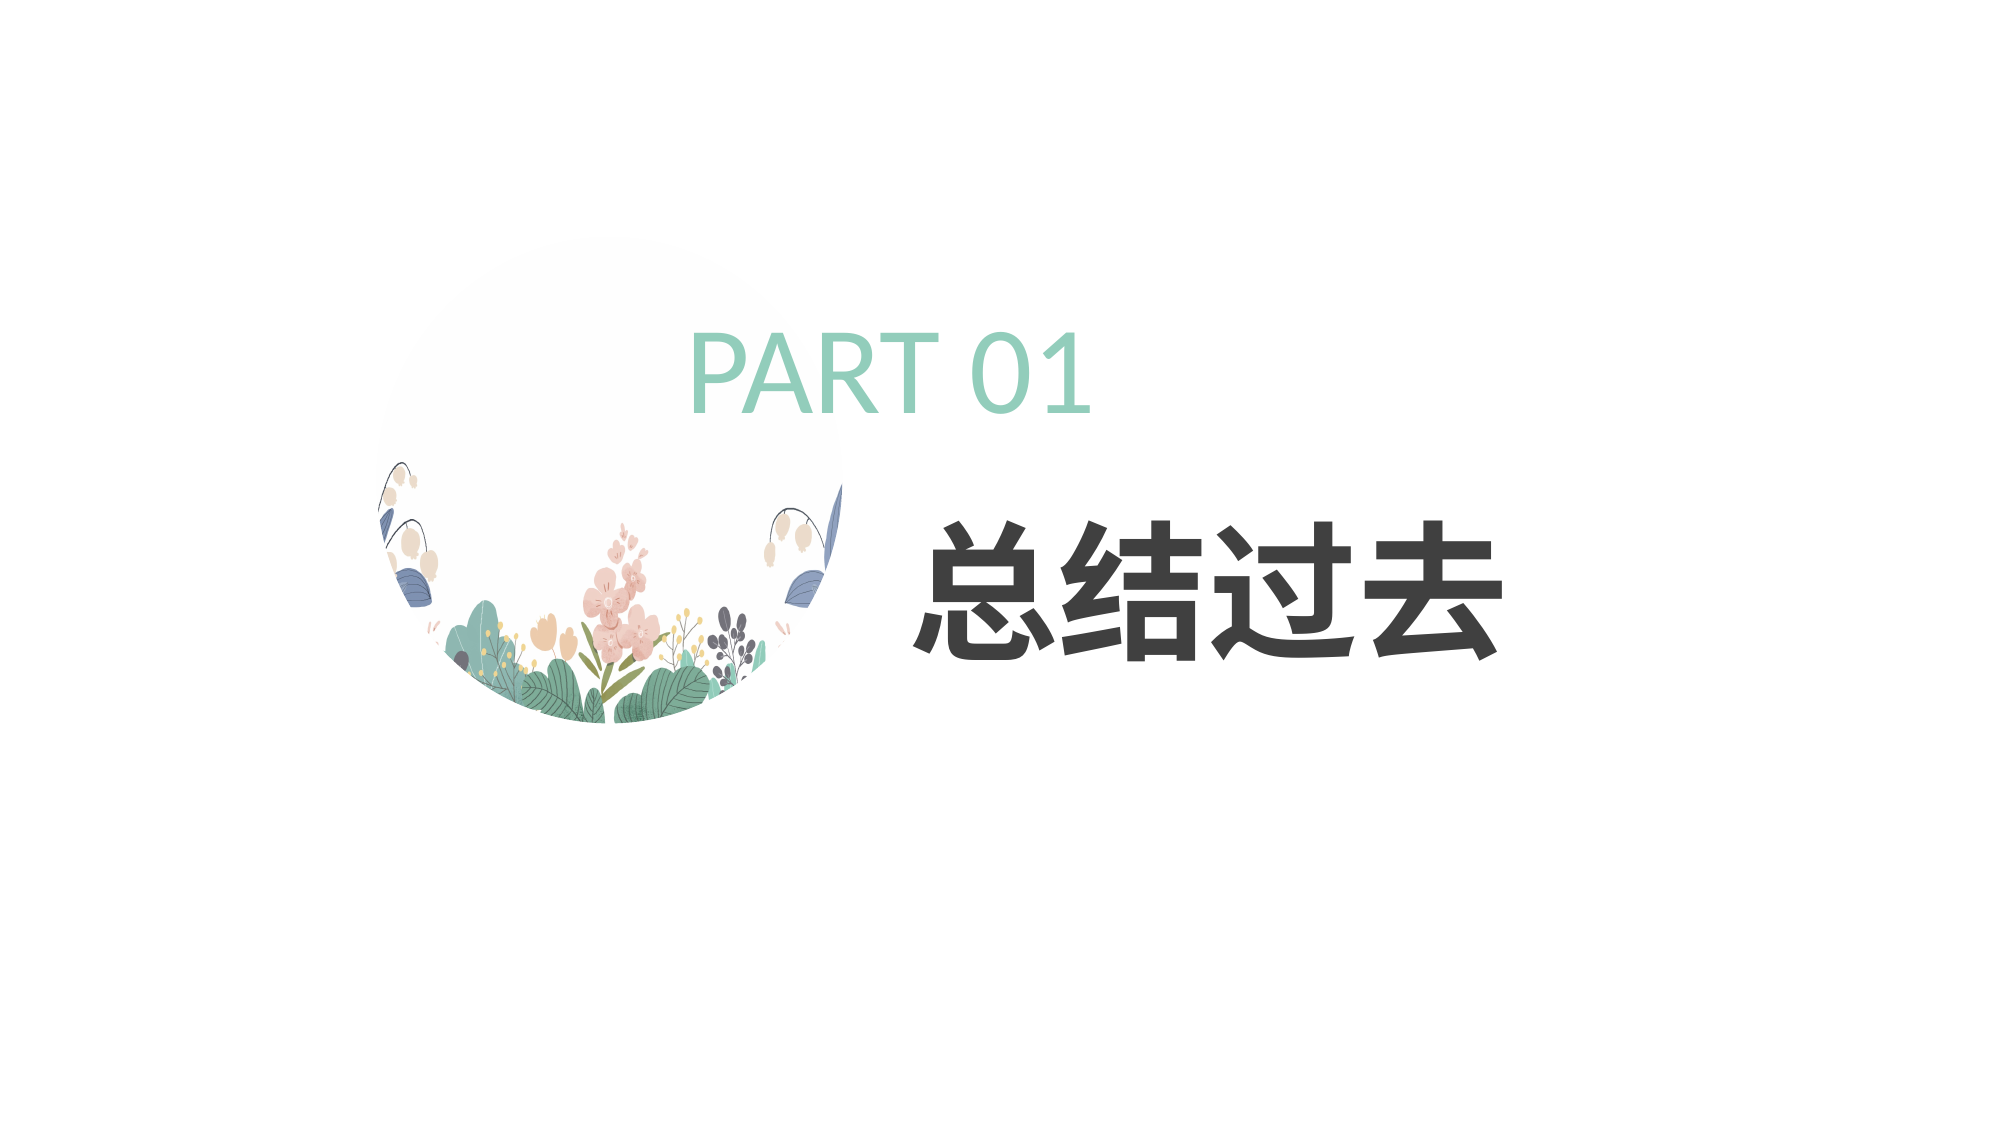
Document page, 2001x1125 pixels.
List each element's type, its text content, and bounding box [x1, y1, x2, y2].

picture [376, 237, 843, 724]
text_box PART 01 [843, 280, 1111, 446]
text_box 总结过去 [894, 491, 1524, 686]
